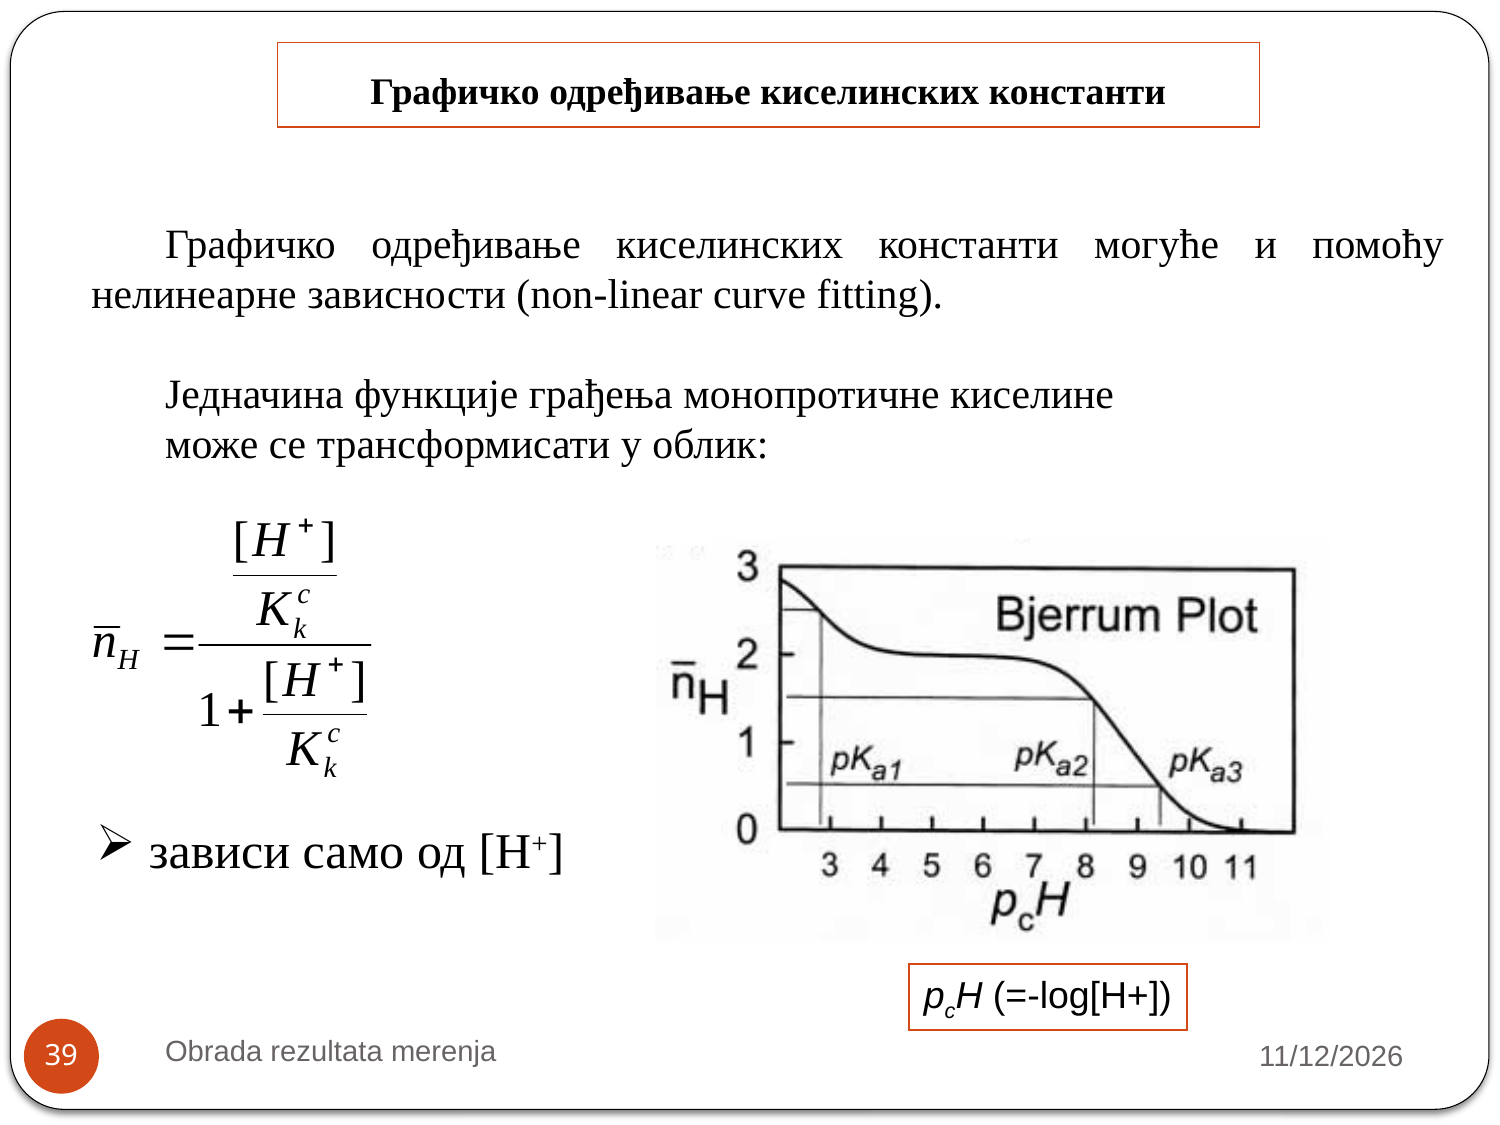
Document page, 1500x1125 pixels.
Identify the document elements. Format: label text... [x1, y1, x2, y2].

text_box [84, 503, 381, 787]
footer Obrada rezultata merenja [150, 1012, 800, 1088]
text_box pcH (=-log[H+]) [909, 964, 1188, 1030]
text_box Графичко одређивање киселинских константи [277, 42, 1260, 128]
picture [655, 538, 1338, 941]
slide_number 39 [23, 1018, 99, 1094]
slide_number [1012, 1015, 1419, 1094]
text_box зависи само од [H+] [82, 811, 592, 886]
text_box Графичко одређивање киселинских константи могуће и помоћу нелинеарне зависности (non-linear curve fitting). Једначина функције грађења монопротичне киселине може се трансформисати у облик: [76, 209, 1459, 475]
